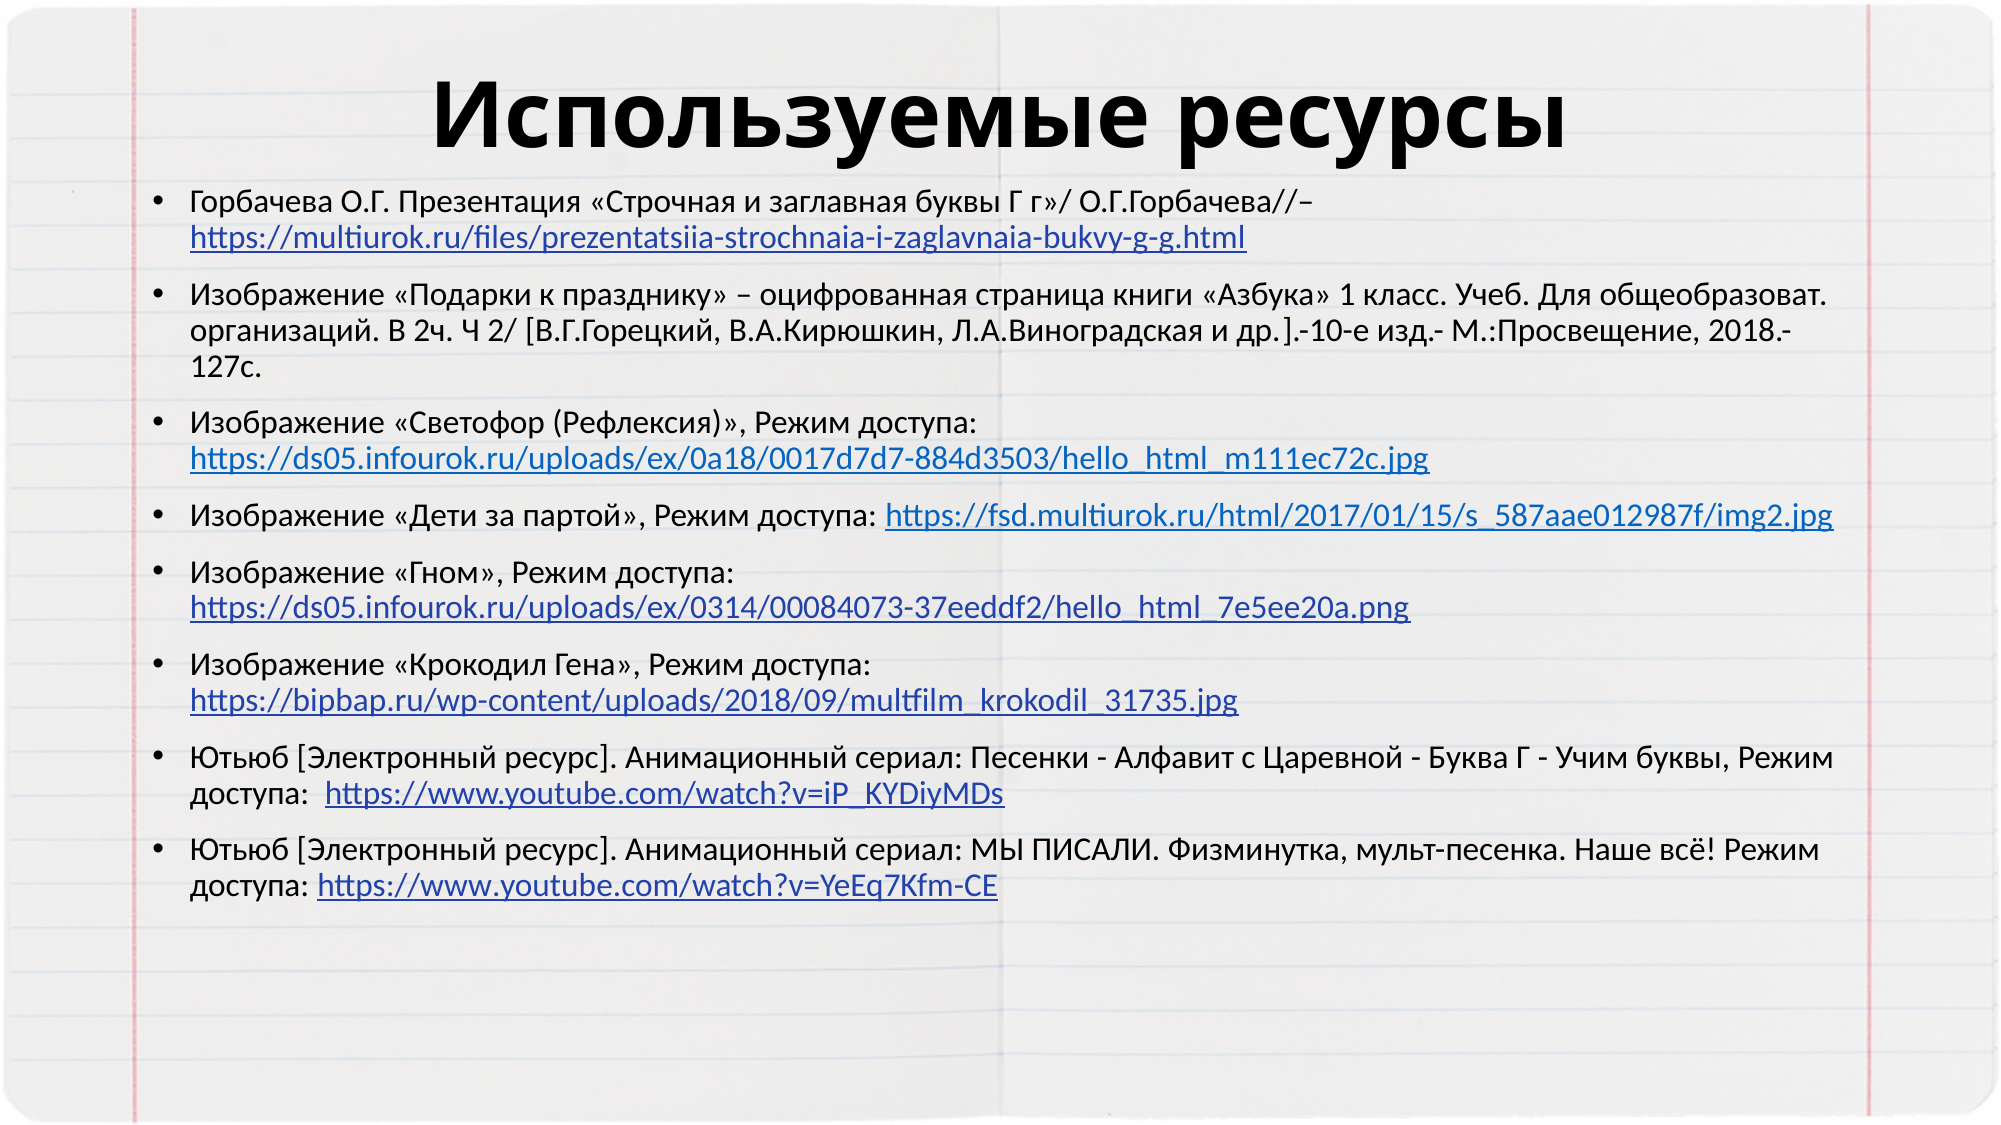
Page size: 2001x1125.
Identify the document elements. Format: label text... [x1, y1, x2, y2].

title Используемые ресурсы [137, 59, 1863, 176]
list Горбачева О.Г. Презентация «Строчная и заглавная буквы Г г»/ О.Г.Горбачева//– https://multiurok.ru/files/prezentatsiia-strochnaia-i-zaglavnaia-bukvy-g-g.html Изображение «Подарки к празднику» – оцифрованная страница книги «Азбука» 1 класс. Учеб. Для общеобразоват. организаций. В 2ч. Ч 2/ [В.Г.Горецкий, В.А.Кирюшкин, Л.А.Виноградская и др.].-10-е изд.- М.:Просвещение, 2018.-127с. Изображение «Светофор (Рефлексия)», Режим доступа: https://ds05.infourok.ru/uploads/ex/0a18/0017d7d7-884d3503/hello_html_m111ec72c.jpg Изображение «Дети за партой», Режим доступа: https://fsd.multiurok.ru/html/2017/01/15/s_587aae012987f/img2.jpg Изображение «Гном», Режим доступа: https://ds05.infourok.ru/uploads/ex/0314/00084073-37eeddf2/hello_html_7e5ee20a.png Изображение «Крокодил Гена», Режим доступа: https://bipbap.ru/wp-content/uploads/2018/09/multfilm_krokodil_31735.jpg Ютьюб [Электронный ресурс]. Анимационный сериал: Песенки - Алфавит с Царевной - Буква Г - Учим буквы, Режим доступа: https://www.youtube.com/watch?v=iP_KYDiyMDs Ютьюб [Электронный ресурс]. Анимационный сериал: МЫ ПИСАЛИ. Физминутка, мульт-песенка. Наше всё! Режим доступа: https://www.youtube.com/watch?v=YeEq7Kfm-CE [137, 176, 1863, 1014]
